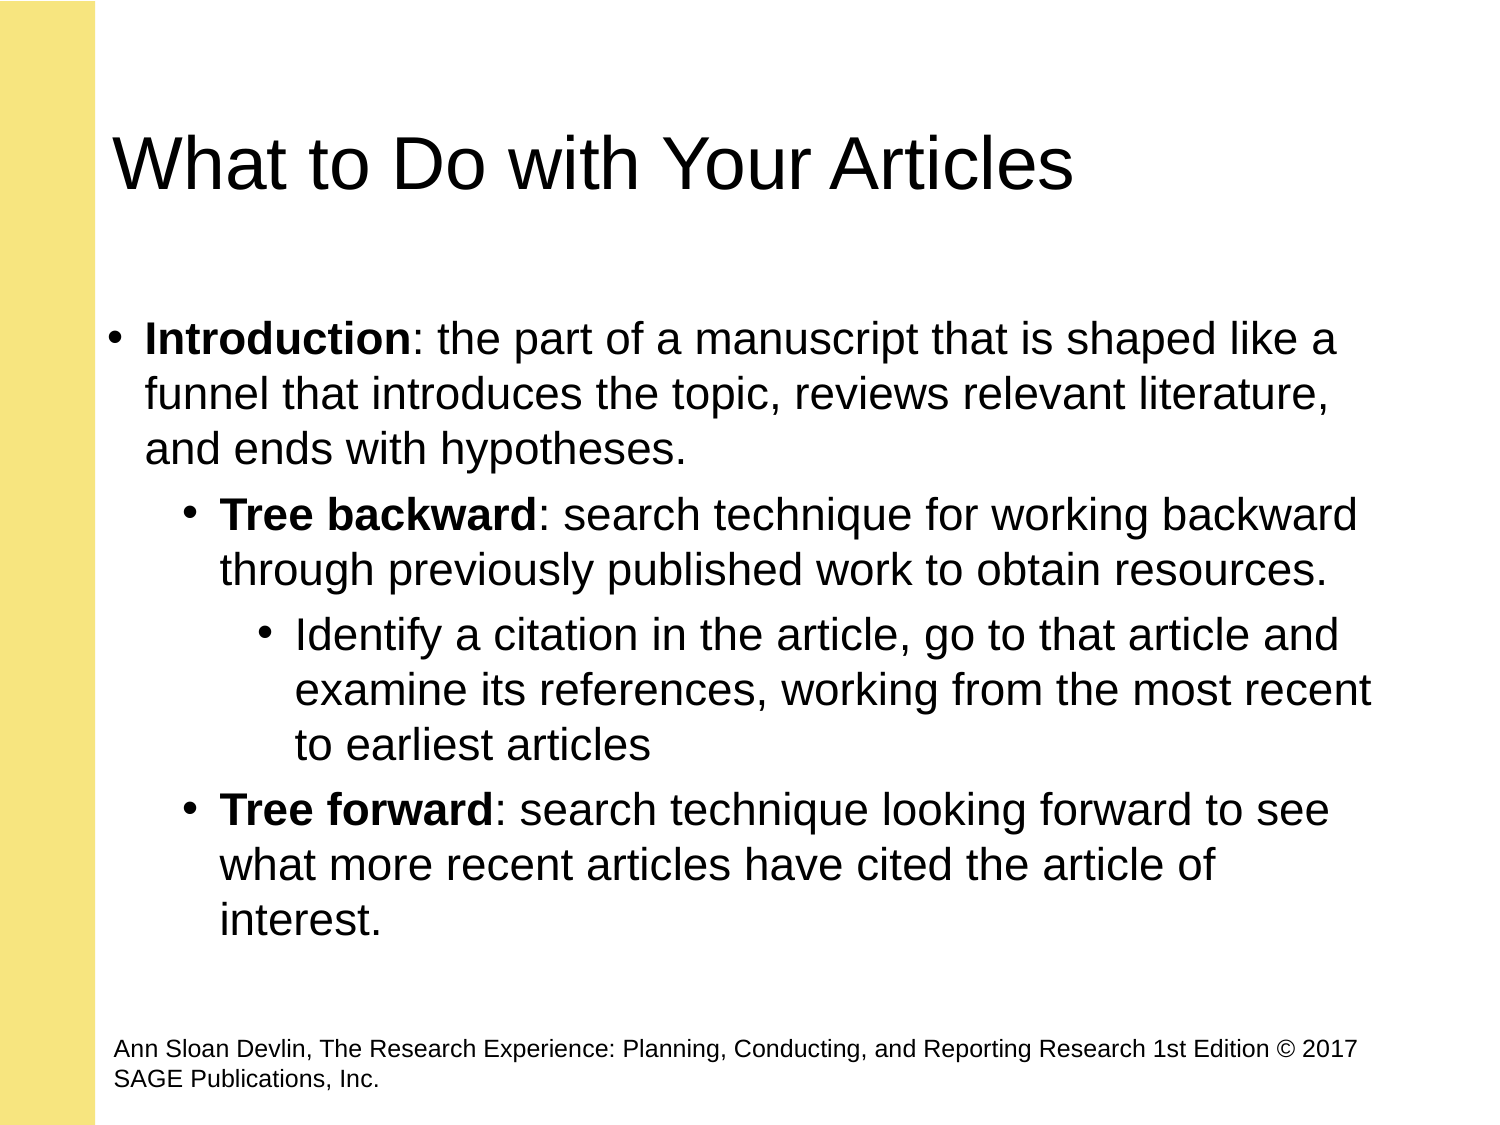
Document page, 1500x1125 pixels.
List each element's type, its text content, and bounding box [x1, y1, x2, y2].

title What to Do with Your Articles [97, 111, 1104, 221]
picture [0, 1, 96, 1125]
list Introduction: the part of a manuscript that is shaped like a funnel that introduces the topic, reviews relevant literature, and ends with hypotheses. Tree backward: search technique for working backward through previously published work to obtain resources. Identify a citation in the article, go to that article and examine its references, working from the most recent to earliest articles Tree forward: search technique looking forward to see what more recent articles have cited the article of interest. [92, 301, 1395, 953]
